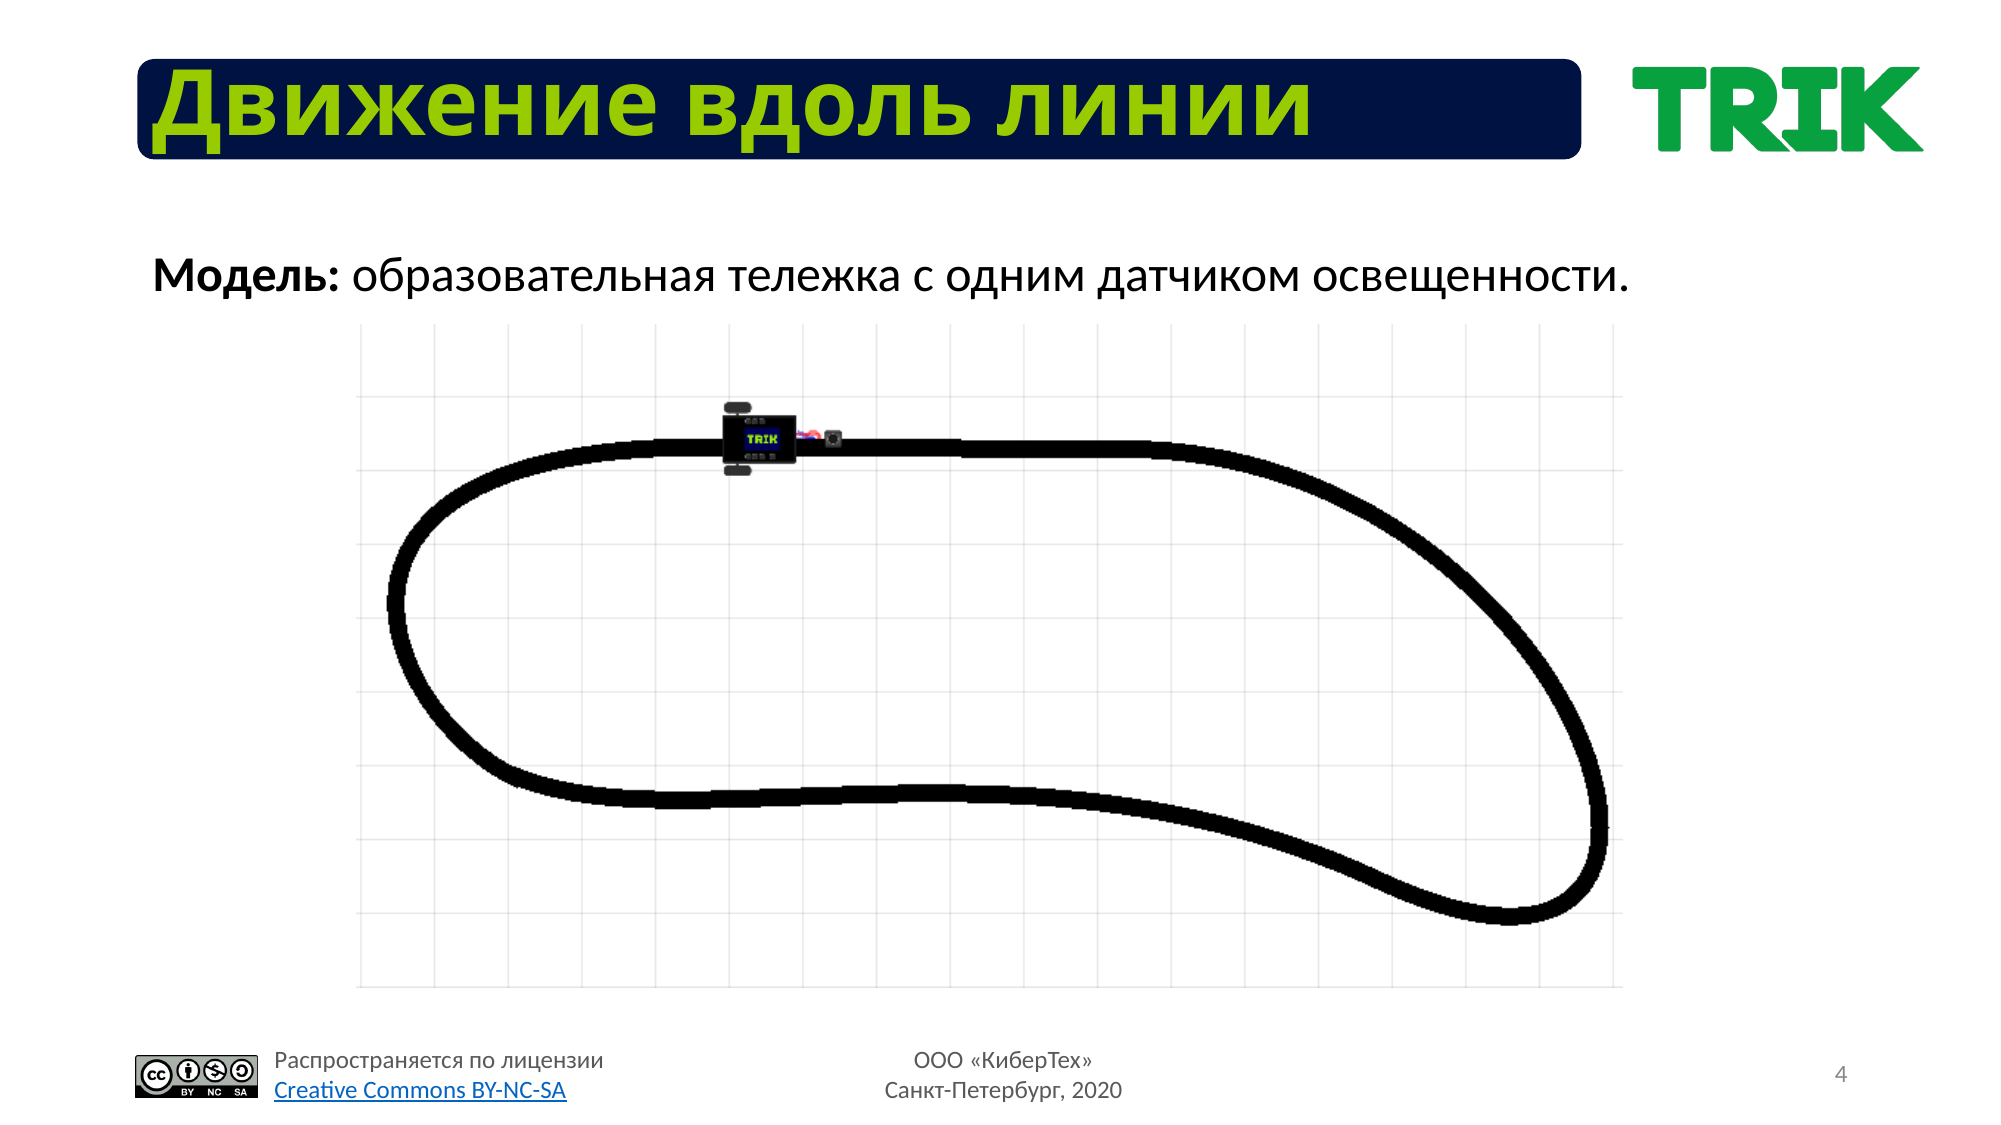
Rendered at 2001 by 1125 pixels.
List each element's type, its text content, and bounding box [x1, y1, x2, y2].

text_box Модель: образовательная тележка с одним датчиком освещенности. [137, 233, 1763, 361]
picture [1631, 64, 1924, 154]
picture [355, 324, 1623, 988]
picture [135, 1055, 258, 1098]
slide_number 4 [1412, 1042, 1863, 1103]
title Движение вдоль линии [137, 49, 1582, 150]
